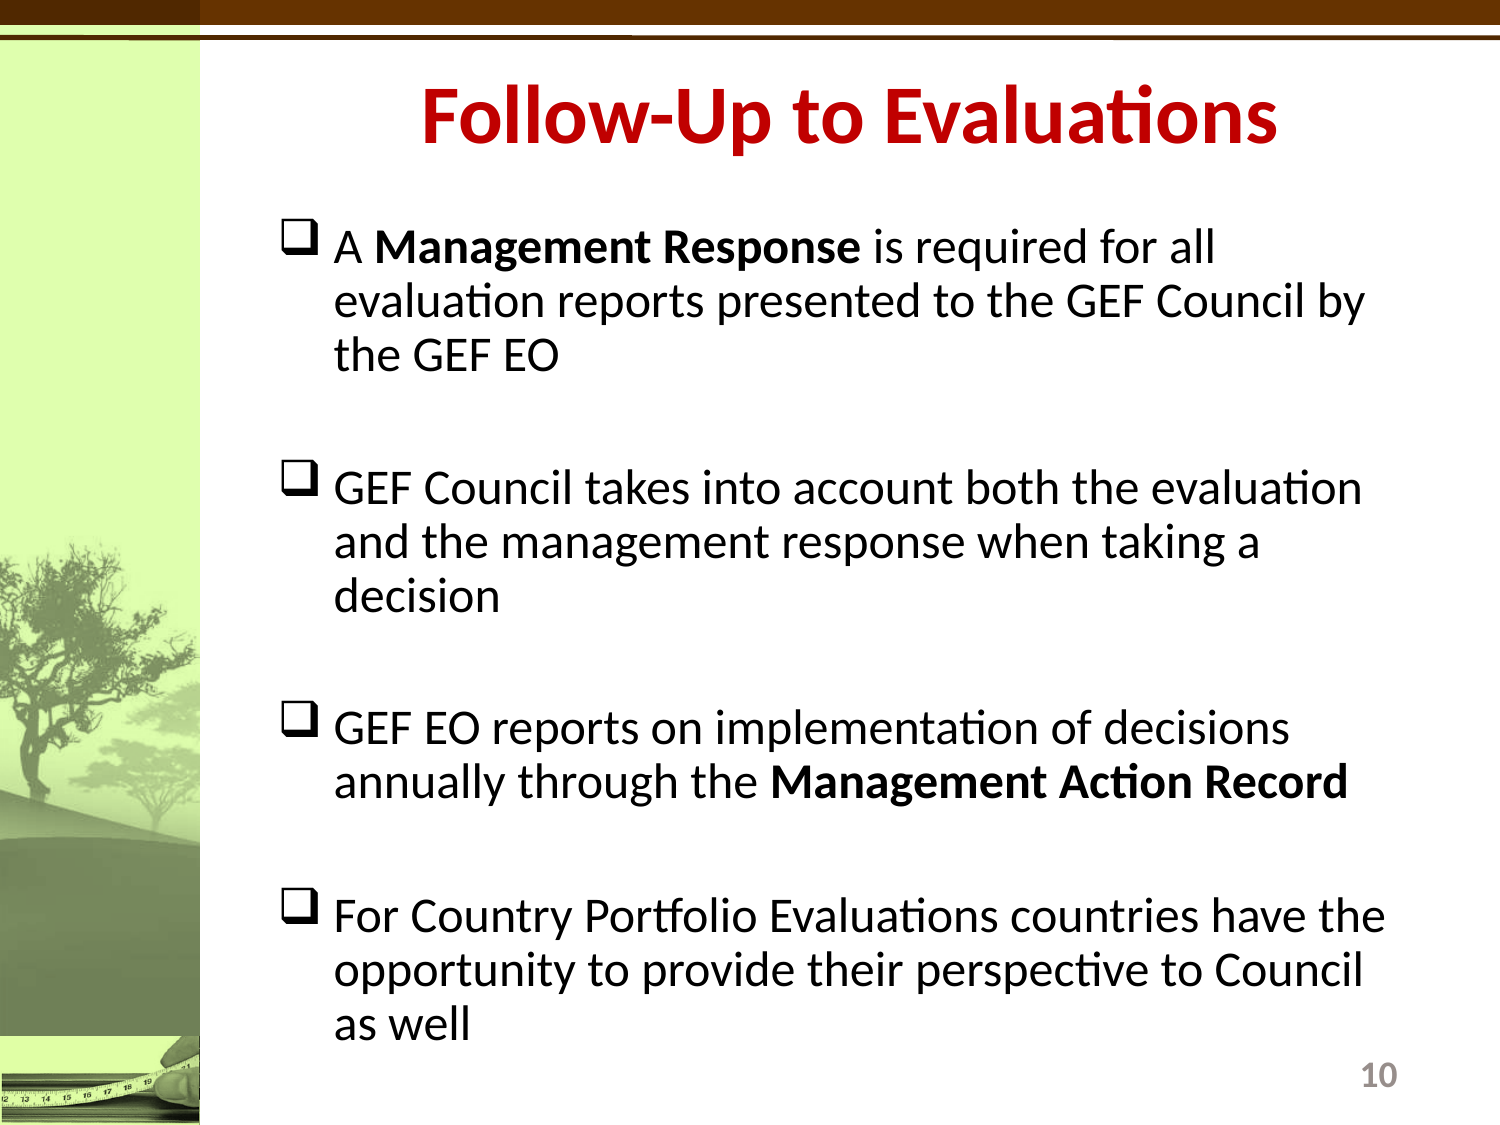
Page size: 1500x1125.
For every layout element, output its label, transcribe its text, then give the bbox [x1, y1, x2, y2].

slide_number 10 [1074, 1042, 1413, 1103]
list A Management Response is required for all evaluation reports presented to the GEF Council by the GEF EO GEF Council takes into account both the evaluation and the management response when taking a decision GEF EO reports on implementation of decisions annually through the Management Action Record For Country Portfolio Evaluations countries have the opportunity to provide their perspective to Council as well [262, 212, 1426, 1077]
title Follow-Up to Evaluations [199, 44, 1500, 176]
picture [0, 1036, 200, 1125]
